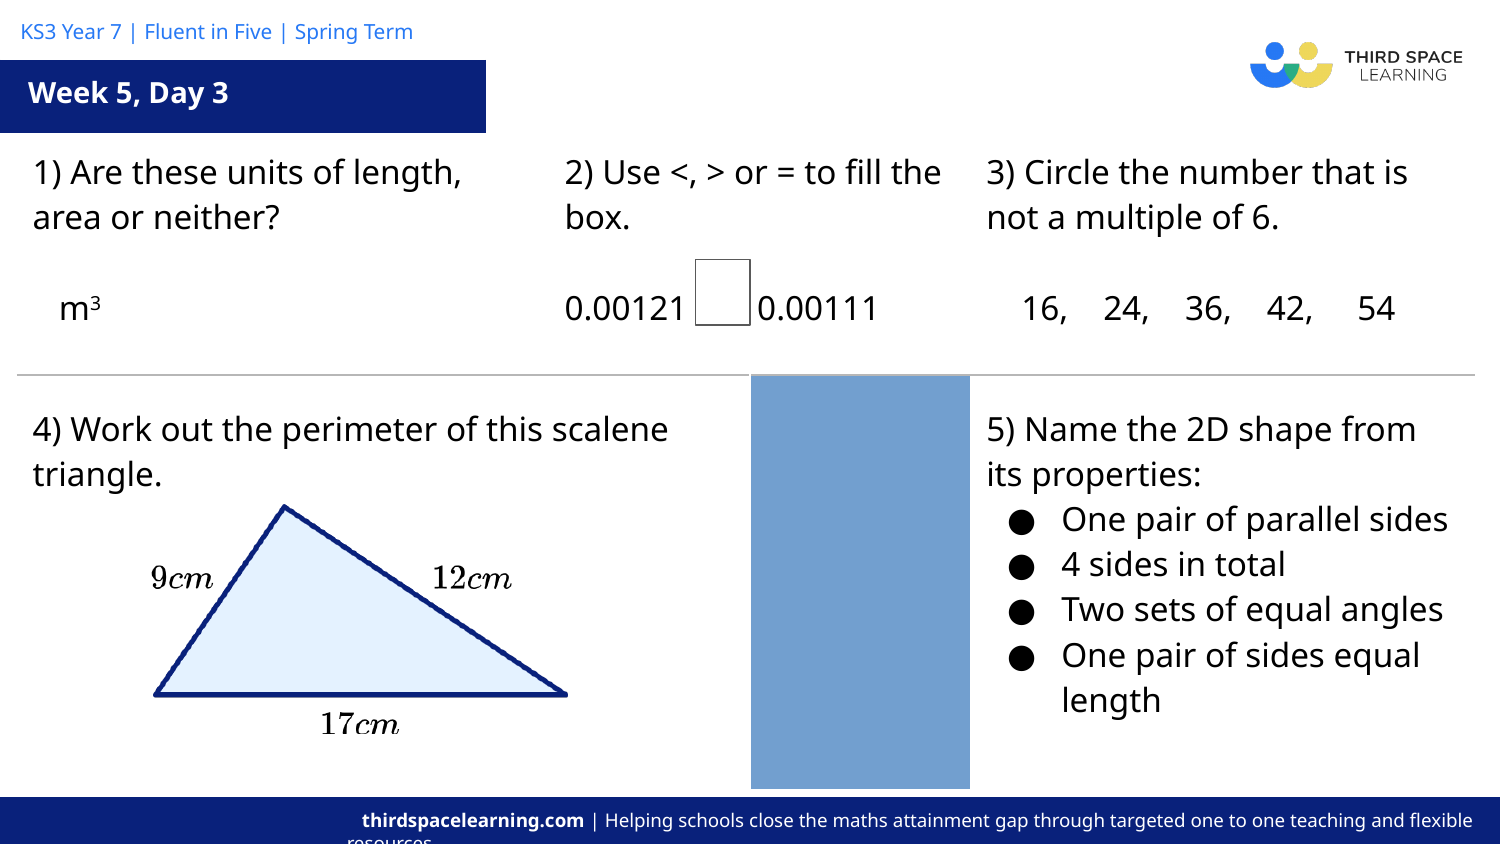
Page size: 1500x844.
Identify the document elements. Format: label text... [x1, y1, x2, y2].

table_cell 4) Work out the perimeter of this scalene triangle. [19, 376, 749, 788]
text_box [695, 259, 750, 326]
table_header 3) Circle the number that is not a multiple of 6. 16, 24, 36, 42, 54 [972, 142, 1474, 374]
picture [149, 503, 568, 735]
picture [1250, 33, 1465, 99]
text_box Week 5, Day 3 [13, 59, 383, 125]
table_header 2) Use <, > or = to fill the box. 0.00121 0.00111 [550, 142, 970, 374]
table_header 1) Are these units of length, area or neither? m3 [19, 142, 549, 374]
table_cell 5) Name the 2D shape from its properties: One pair of parallel sides 4 sides in total Two sets of equal angles One pair of sides equal length [972, 376, 1474, 788]
